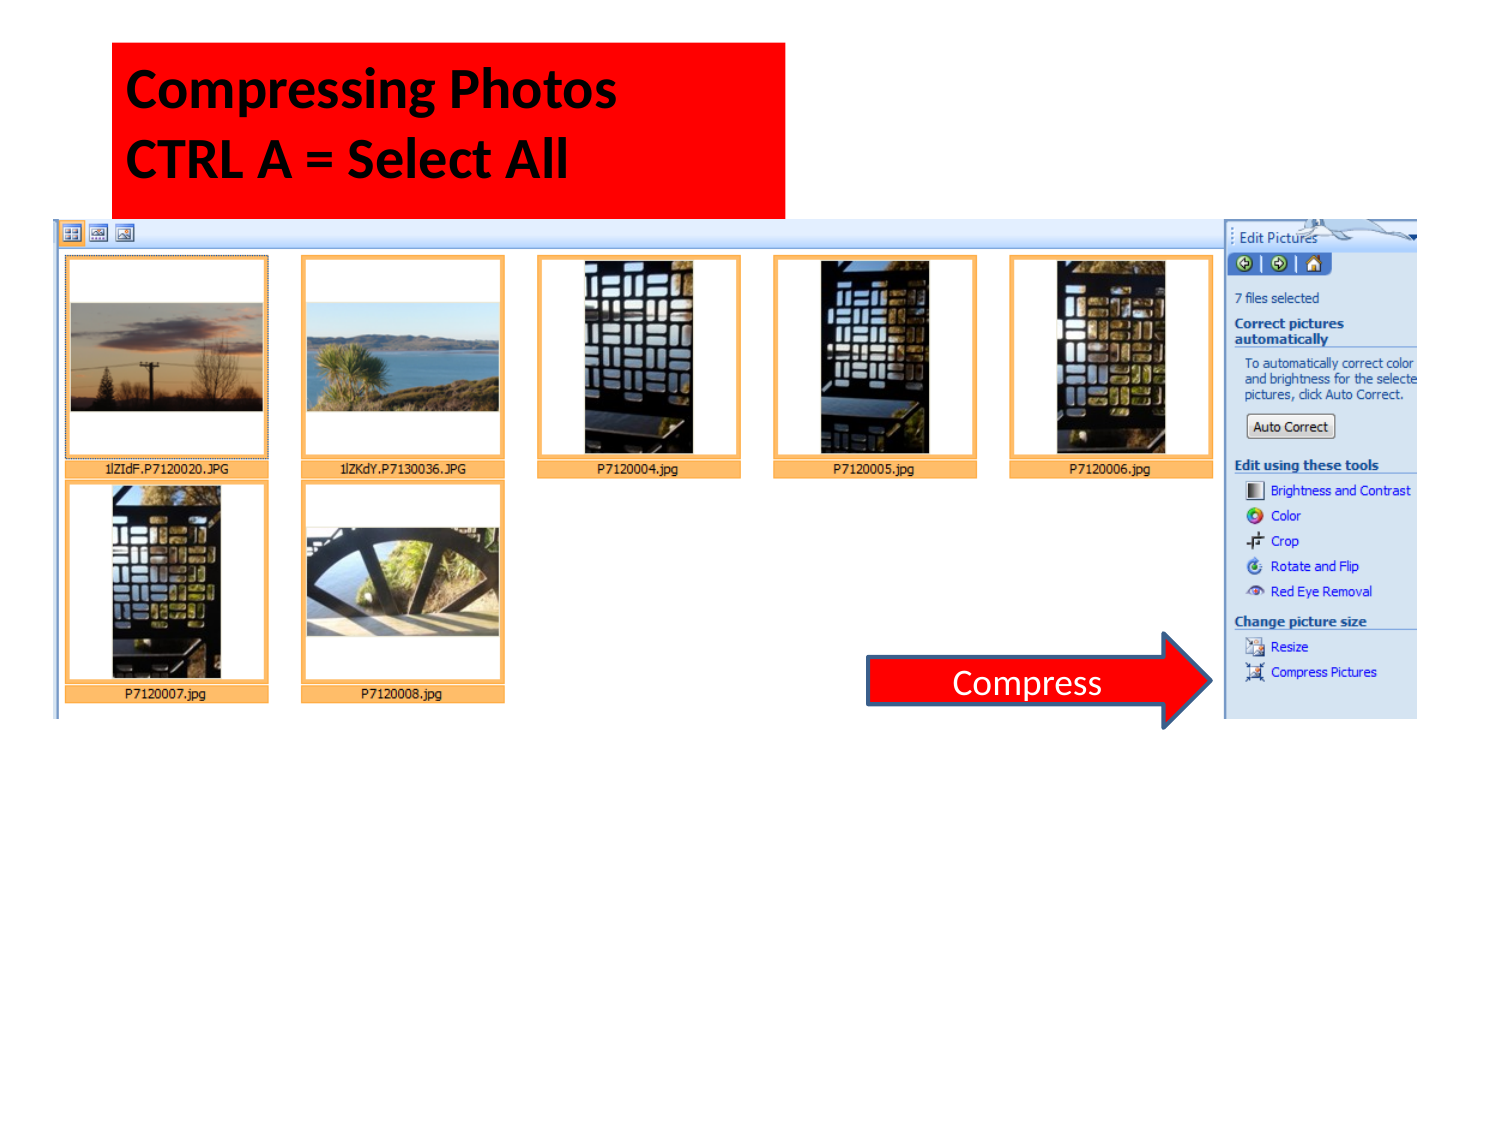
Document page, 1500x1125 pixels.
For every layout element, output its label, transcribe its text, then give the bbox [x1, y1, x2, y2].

text_box Compressing Photos CTRL A = Select All [112, 42, 786, 218]
picture [52, 219, 1418, 719]
